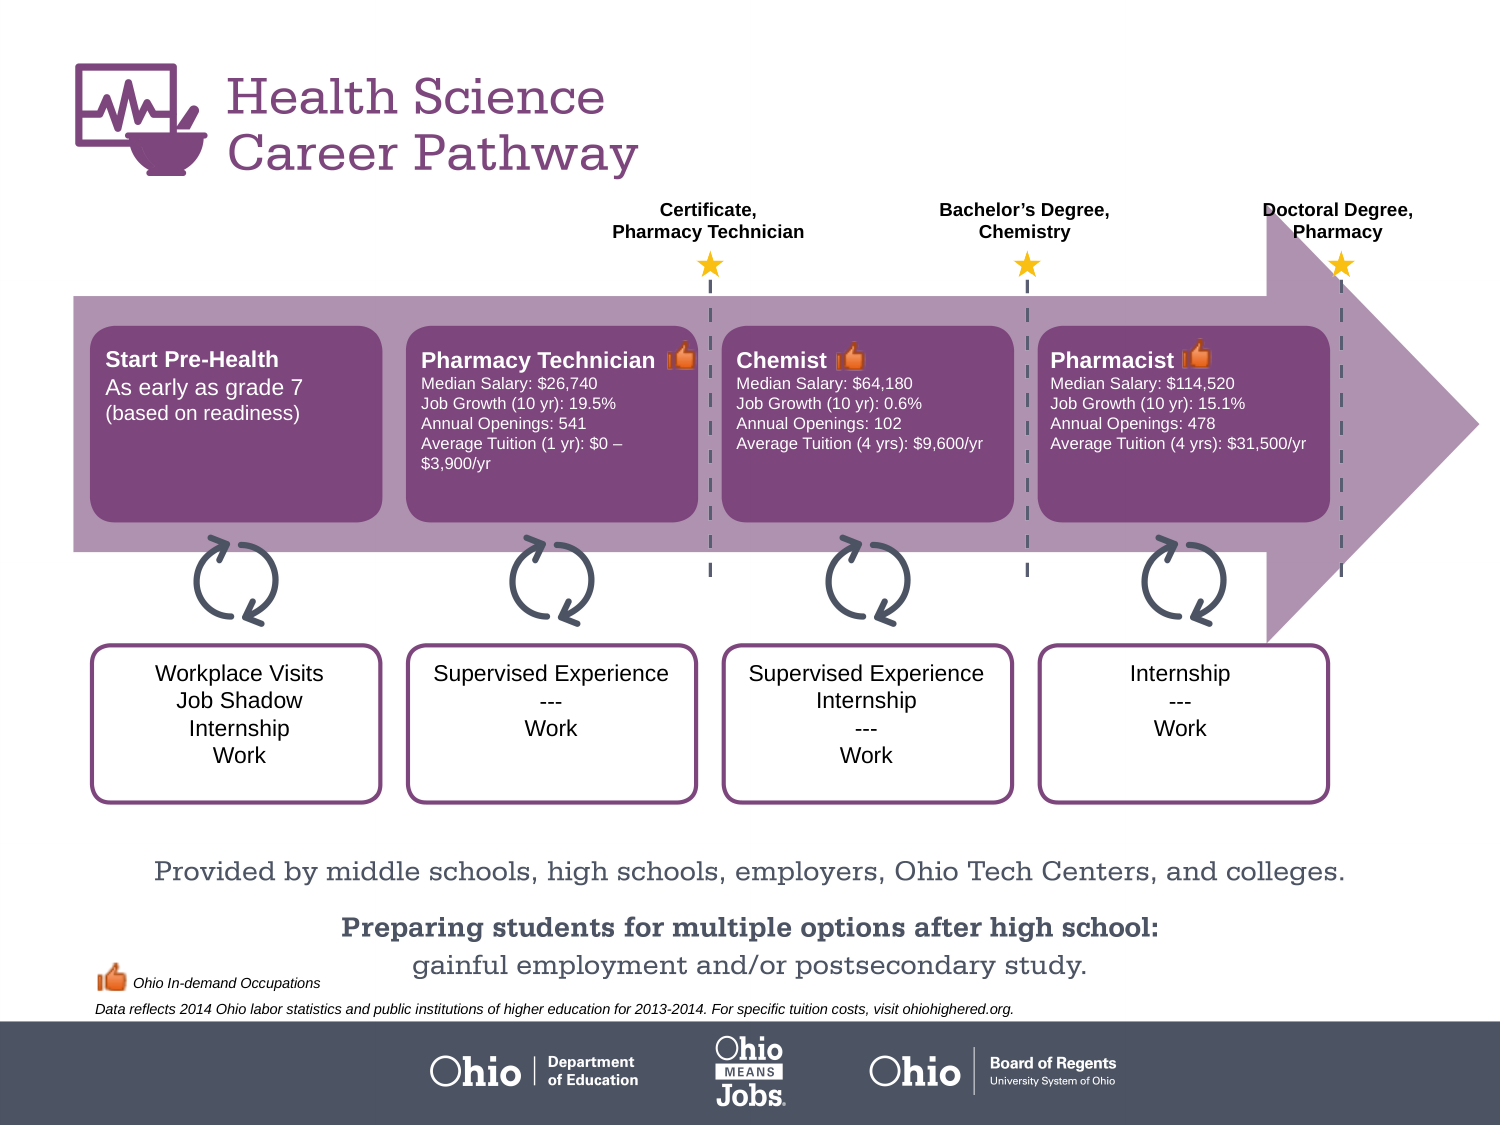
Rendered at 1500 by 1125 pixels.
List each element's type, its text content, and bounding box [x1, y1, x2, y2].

text_box Bachelor’s Degree, Chemistry [924, 189, 1125, 250]
text_box Pharmacy Technician Median Salary: $26,740 Job Growth (10 yr): 19.5% Annual Openings: 541 Average Tuition (1 yr): $0 –$3,900/yr [406, 338, 691, 481]
text_box Internship --- Work [1035, 651, 1325, 749]
text_box Certificate, Pharmacy Technician [597, 189, 820, 250]
text_box Pharmacist Median Salary: $114,520 Job Growth (10 yr): 15.1% Annual Openings: 478 Average Tuition (4 yrs): $31,500/yr [1046, 338, 1322, 461]
text_box Chemist Median Salary: $64,180 Job Growth (10 yr): 0.6% Annual Openings: 102 Average Tuition (4 yrs): $9,600/yr [729, 338, 1008, 461]
text_box Start Pre-Health As early as grade 7 (based on readiness) [90, 337, 385, 433]
text_box Supervised Experience Internship --- Work [721, 651, 1012, 776]
text_box Doctoral Degree, Pharmacy [1247, 189, 1429, 250]
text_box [80, 961, 1099, 1026]
text_box Supervised Experience --- Work [406, 651, 696, 749]
picture [0, 0, 1500, 1125]
text_box Workplace Visits Job Shadow Internship Work [94, 651, 385, 776]
